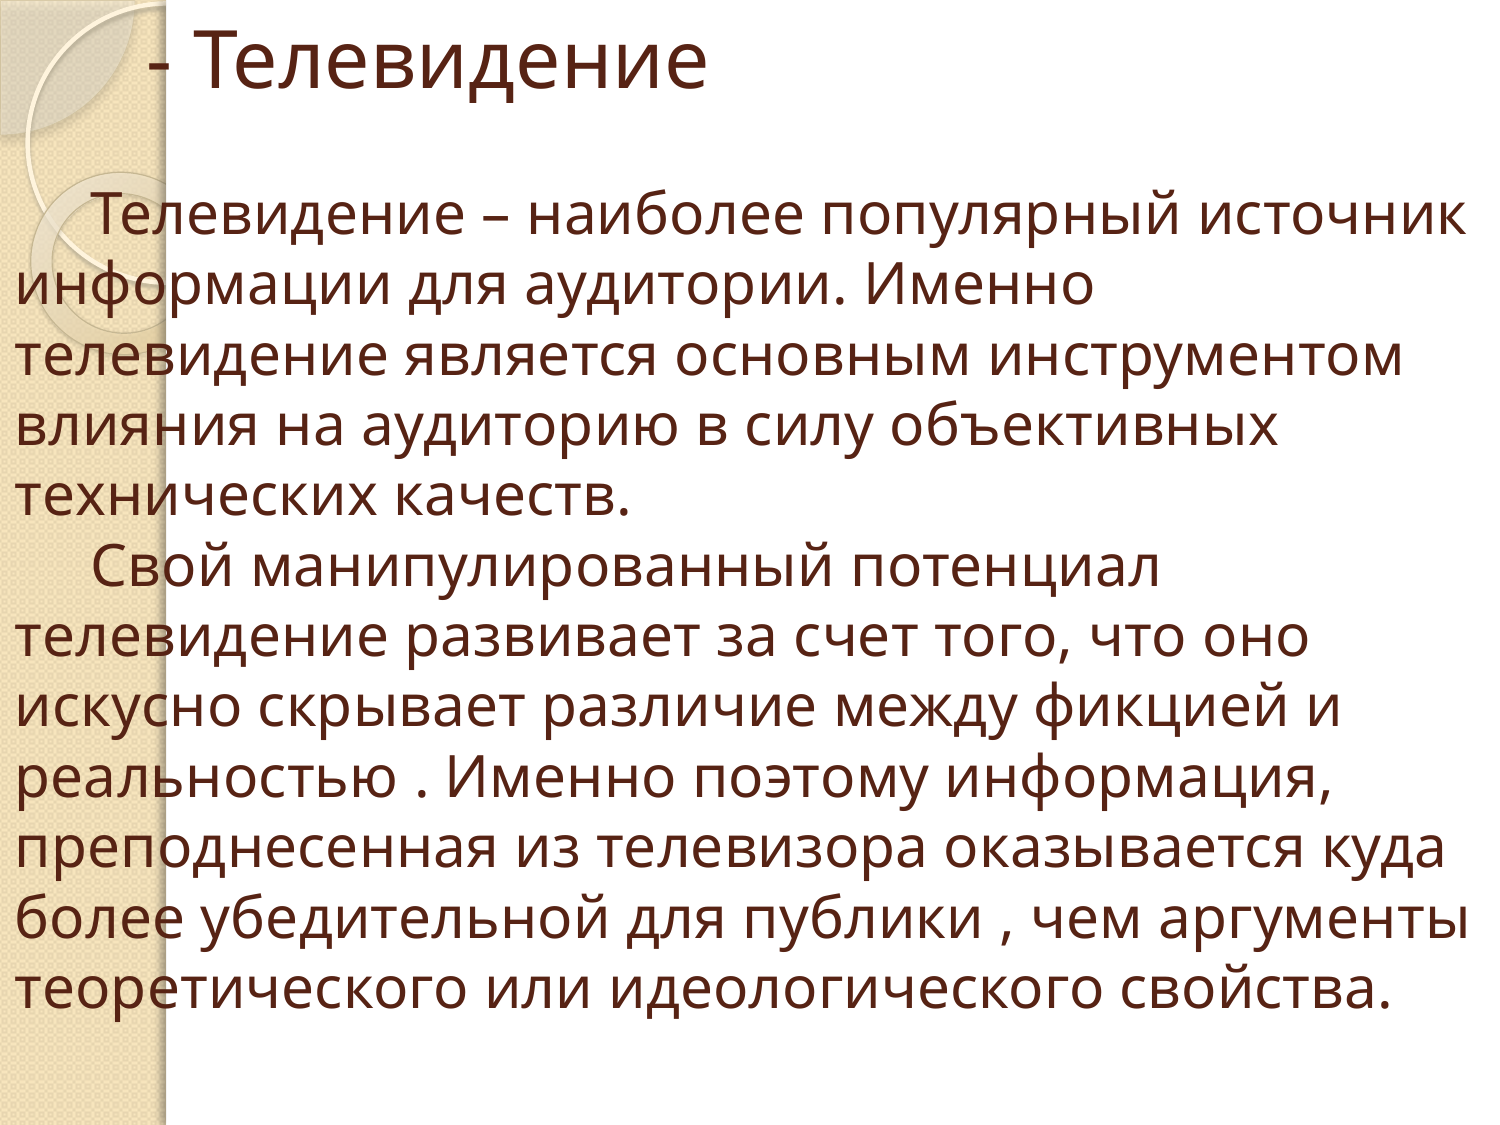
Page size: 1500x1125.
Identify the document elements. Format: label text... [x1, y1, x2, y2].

title - Телевидение Телевидение – наиболее популярный источник информации для аудитории. Именно телевидение является основным инструментом влияния на аудиторию в силу объективных технических качеств. Свой манипулированный потенциал телевидение развивает за счет того, что оно искусно скрывает различие между фикцией и реальностью . Именно поэтому информация, преподнесенная из телевизора оказывается куда более убедительной для публики , чем аргументы теоретического или идеологического свойства. [0, 0, 1500, 1125]
